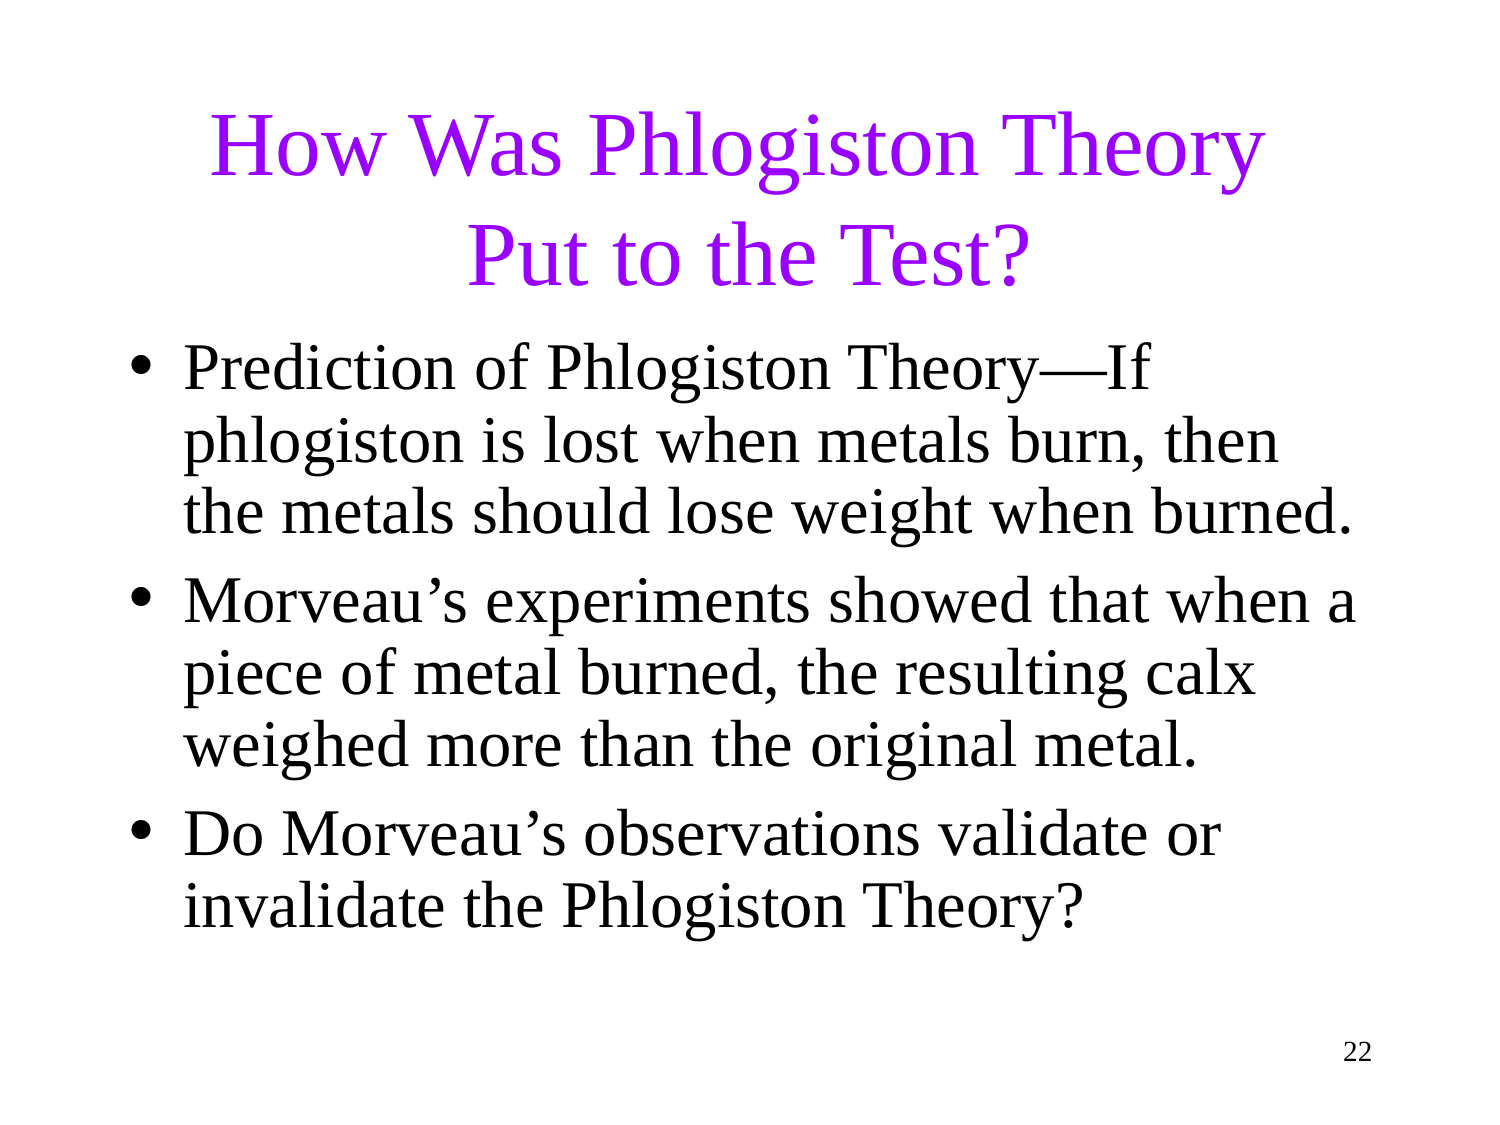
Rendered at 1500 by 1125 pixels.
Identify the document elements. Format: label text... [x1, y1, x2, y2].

text_box How Was Phlogiston Theory Put to the Test? [112, 99, 1388, 288]
text_box Prediction of Phlogiston Theory—If phlogiston is lost when metals burn, then the metals should lose weight when burned. Morveau’s experiments showed that when a piece of metal burned, the resulting calx weighed more than the original metal. Do Morveau’s observations validate or invalidate the Phlogiston Theory? [112, 324, 1388, 1000]
text_box <number> [1074, 1024, 1388, 1100]
